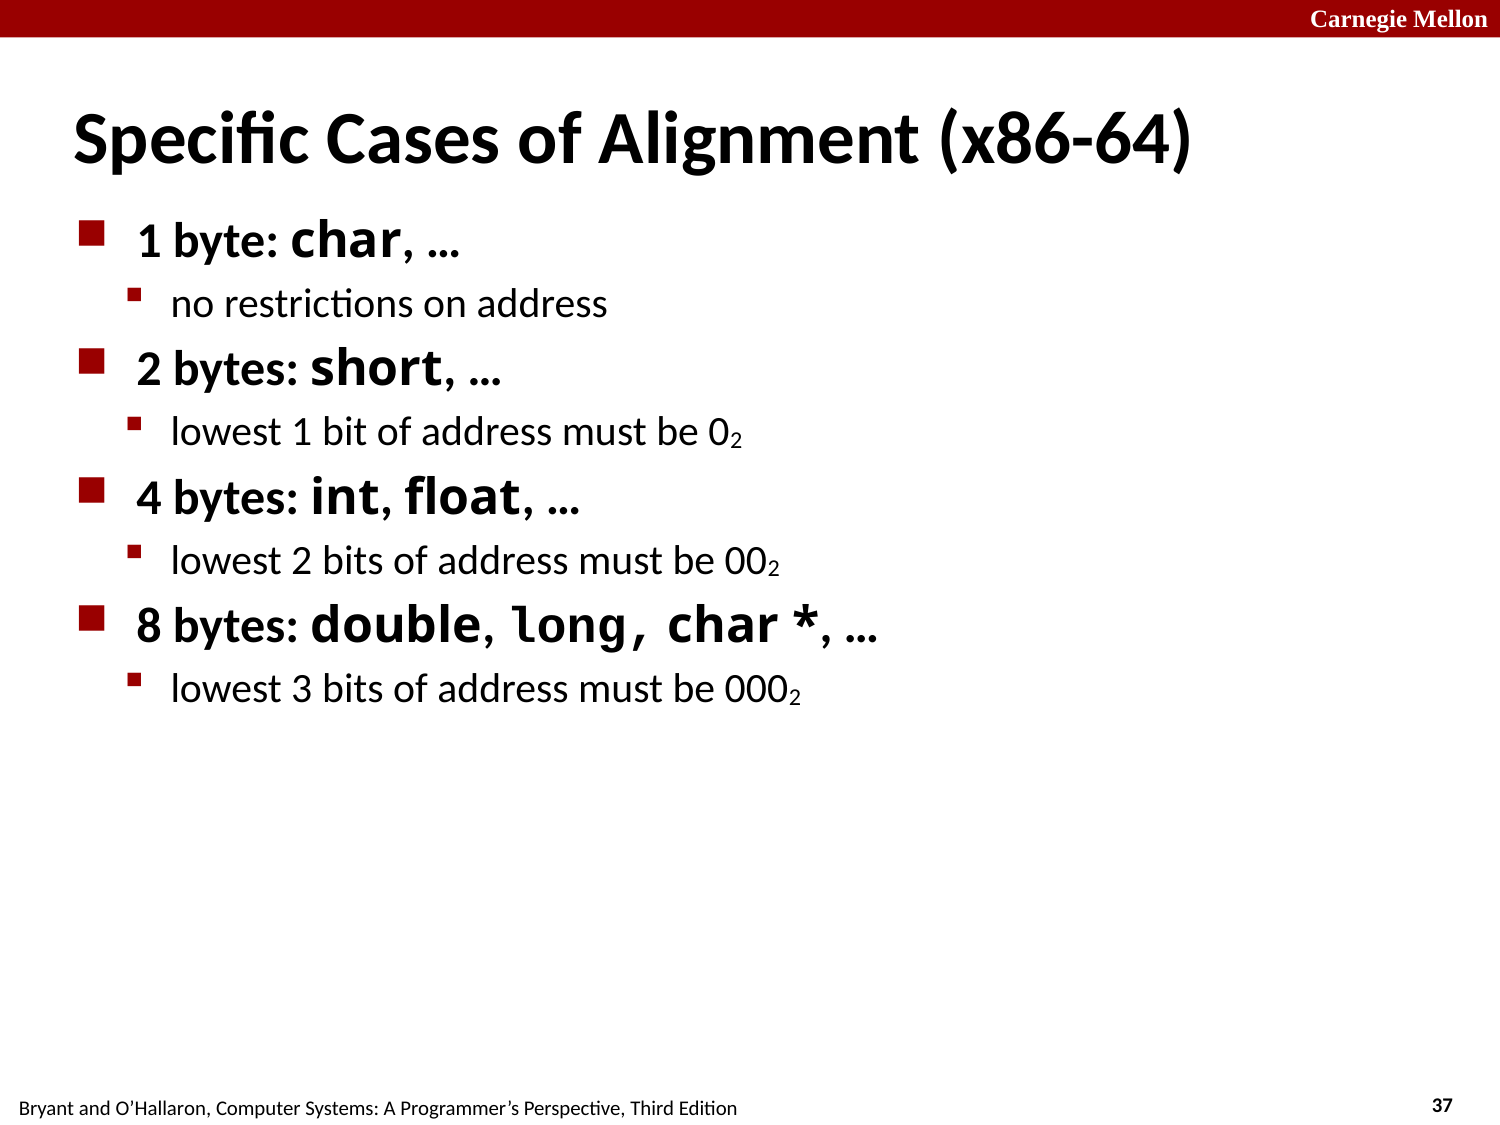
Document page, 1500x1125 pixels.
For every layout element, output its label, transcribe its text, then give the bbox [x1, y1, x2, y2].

list 1 byte: char, … no restrictions on address 2 bytes: short, … lowest 1 bit of address must be 02 4 bytes: int, float, … lowest 2 bits of address must be 002 8 bytes: double, long, char *, … lowest 3 bits of address must be 0002 [64, 199, 1361, 1016]
title Specific Cases of Alignment (x86-64) [58, 71, 1305, 197]
